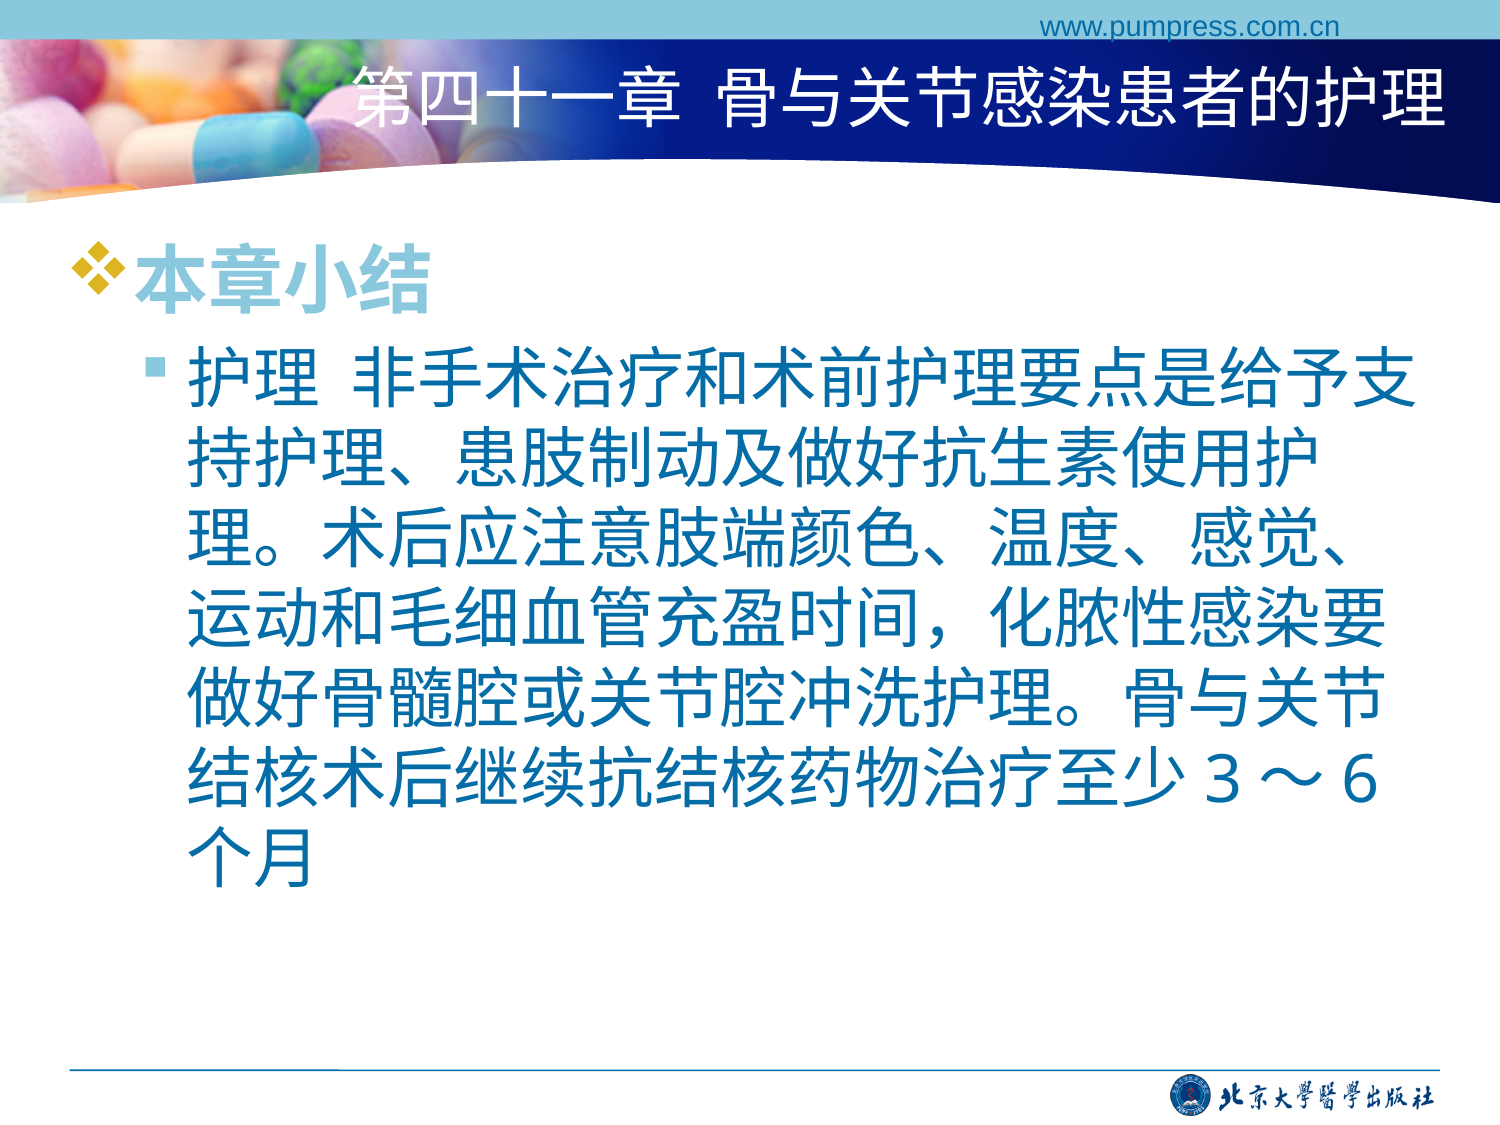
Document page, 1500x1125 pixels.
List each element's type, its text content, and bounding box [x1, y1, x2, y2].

picture [1170, 1074, 1436, 1118]
picture [0, 40, 1500, 203]
list 本章小结 护理 非手术治疗和术前护理要点是给予支持护理、患肢制动及做好抗生素使用护理。术后应注意肢端颜色、温度、感觉、运动和毛细血管充盈时间，化脓性感染要做好骨髓腔或关节腔冲洗护理。骨与关节结核术后继续抗结核药物治疗至少3～6个月 [49, 224, 1463, 1026]
title 第四十一章 骨与关节感染患者的护理 [137, 49, 1463, 143]
slide_number www.pumpress.com.cn [1025, 0, 1463, 38]
